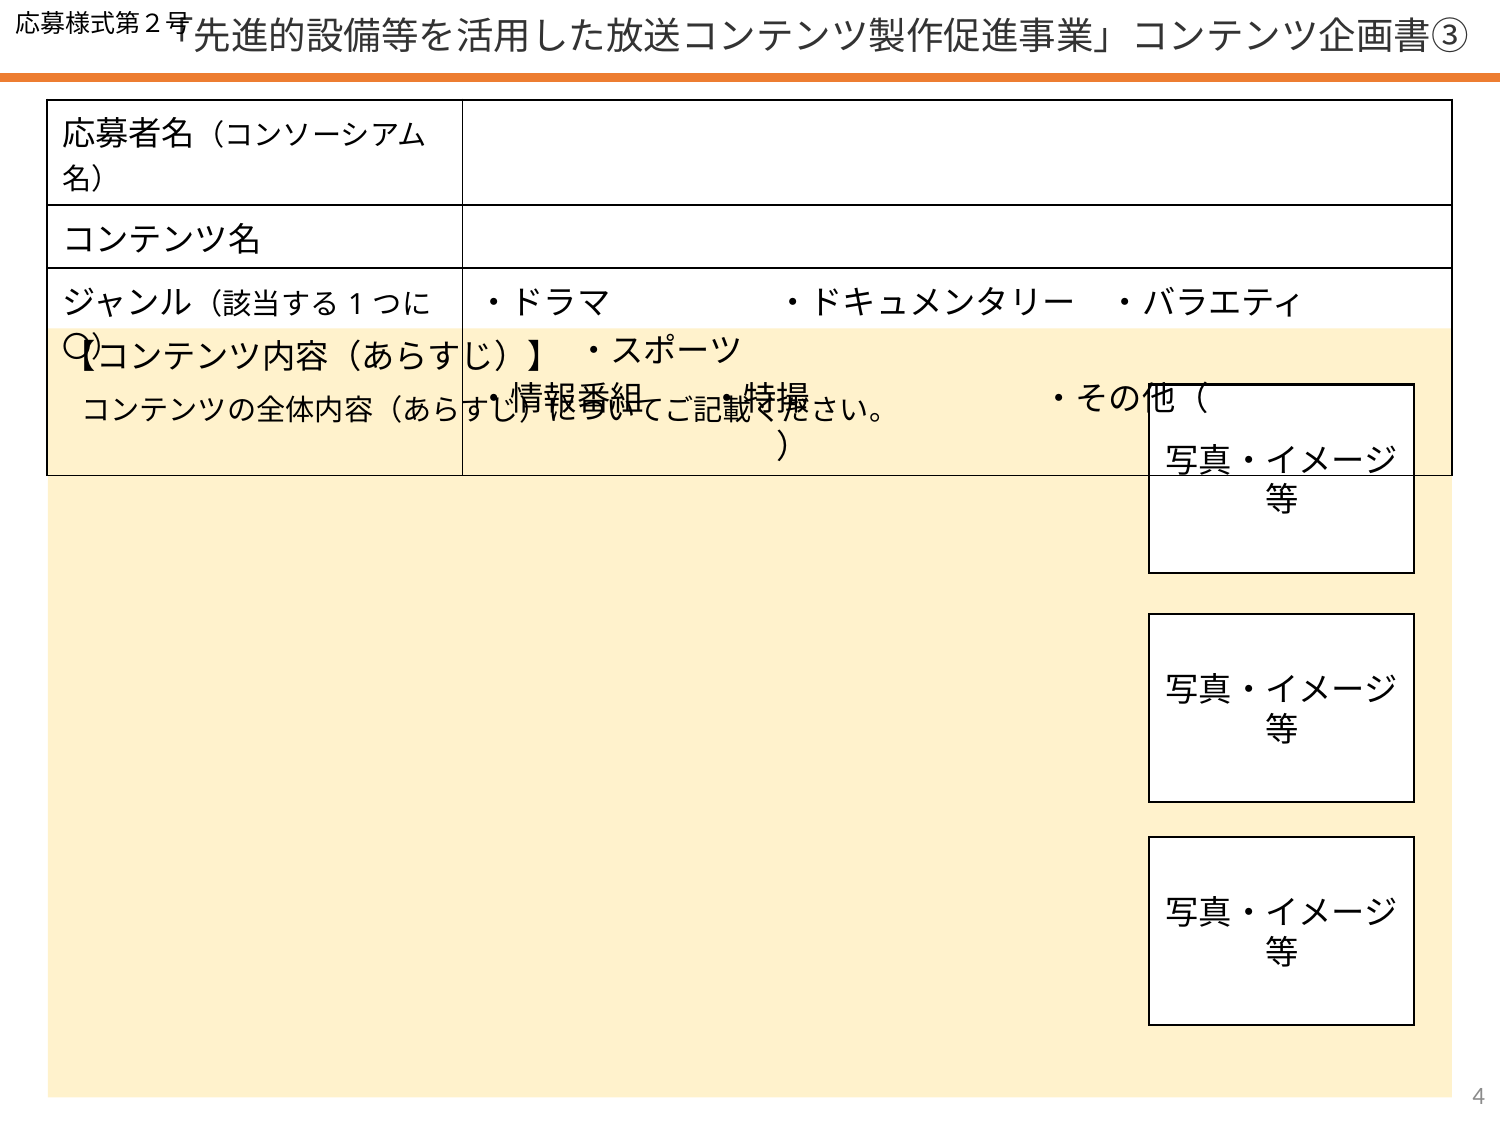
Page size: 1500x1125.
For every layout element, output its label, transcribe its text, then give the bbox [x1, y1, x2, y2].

text_box 写真・イメージ等 [1148, 476, 1415, 574]
table_cell ジャンル（該当する1つに〇） [48, 269, 462, 475]
table_header [463, 101, 1451, 204]
text_box 写真・イメージ等 [1148, 613, 1415, 803]
text_box 写真・イメージ等 [1148, 836, 1415, 1026]
table_header 応募者名（コンソーシアム名） [48, 101, 462, 204]
table_cell [463, 206, 1451, 267]
table_cell ・ドラマ ・ドキュメンタリー ・バラエティ ・スポーツ ・情報番組 ・特撮 ・その他（ ） [463, 269, 1451, 475]
table_cell コンテンツ名 [48, 206, 462, 267]
text_box 応募様式第２号 [1, 0, 206, 45]
text_box 【コンテンツ内容（あらすじ）】 [47, 476, 1453, 1098]
text_box 「先進的設備等を活用した放送コンテンツ製作促進事業」コンテンツ企画書③ [141, 4, 1484, 65]
slide_number 4 [1162, 1065, 1500, 1125]
